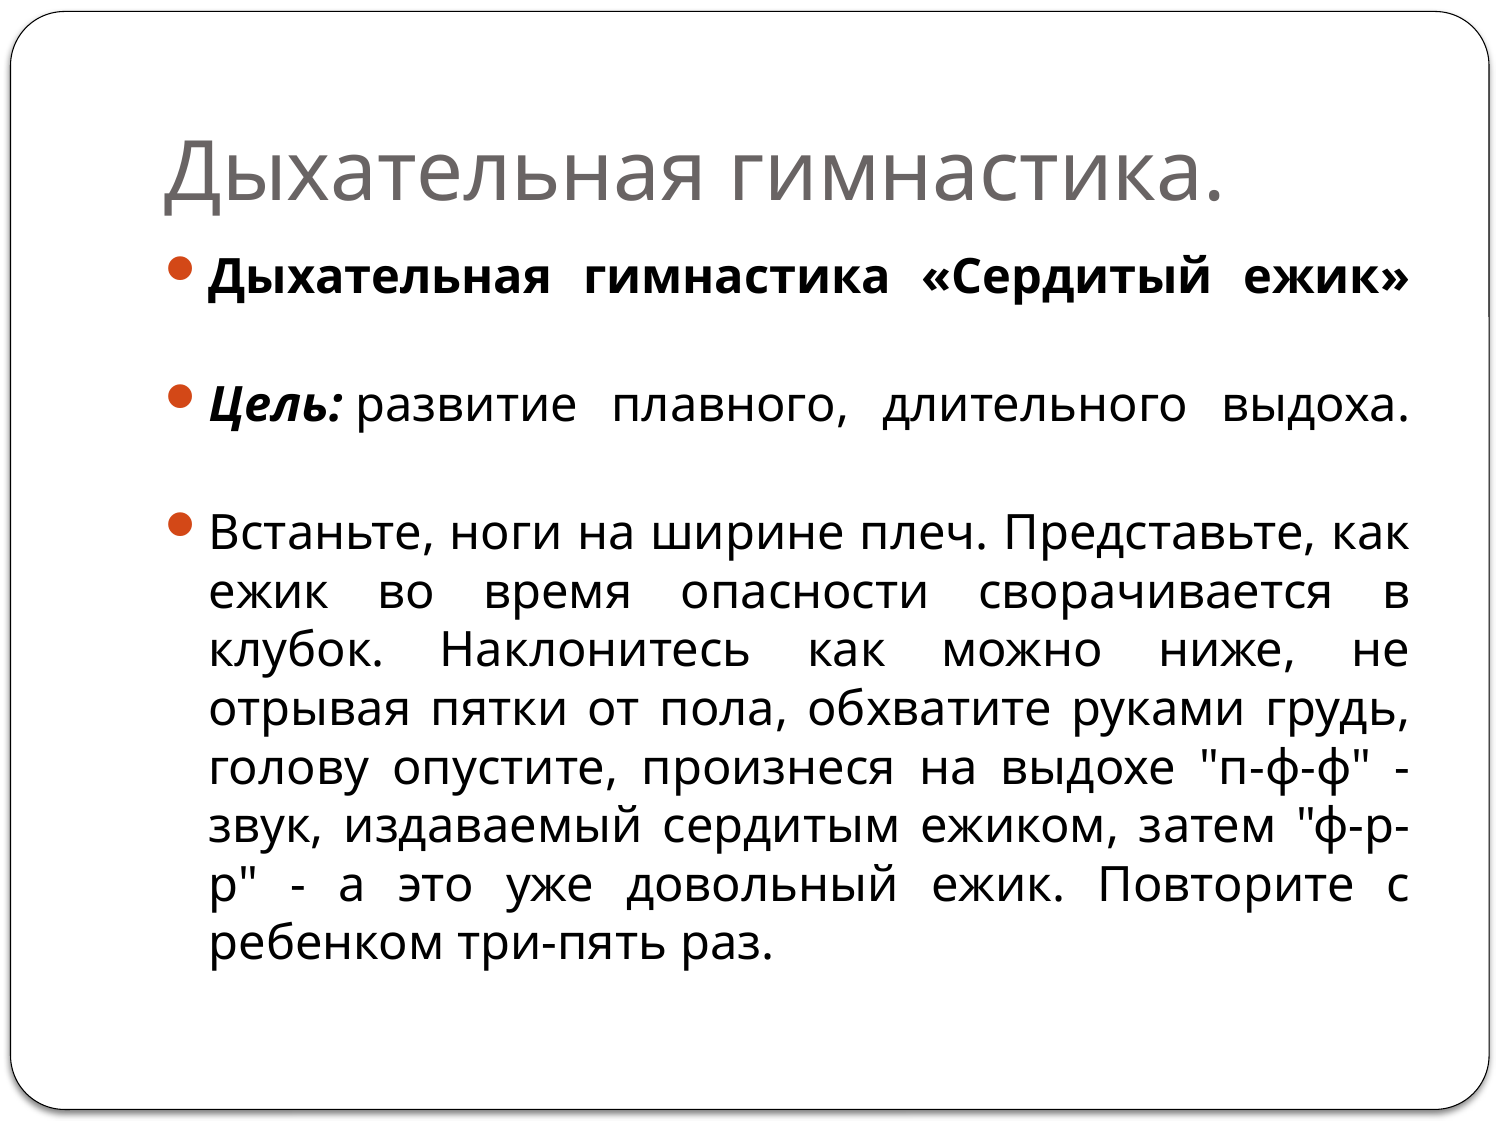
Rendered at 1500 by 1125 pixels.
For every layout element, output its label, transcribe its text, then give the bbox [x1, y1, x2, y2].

title Дыхательная гимнастика. [150, 45, 1425, 233]
list Дыхательная гимнастика «Сердитый ежик» Цель: развитие плавного, длительного выдоха. Встаньте, ноги на ширине плеч. Представьте, как ежик во время опасности сворачивается в клубок. Наклонитесь как можно ниже, не отрывая пятки от пола, обхватите руками грудь, голову опустите, произнеся на выдохе "п-ф-ф" - звук, издаваемый сердитым ежиком, затем "ф-р-р" - а это уже довольный ежик. Повторите с ребенком три-пять раз. [150, 237, 1425, 988]
